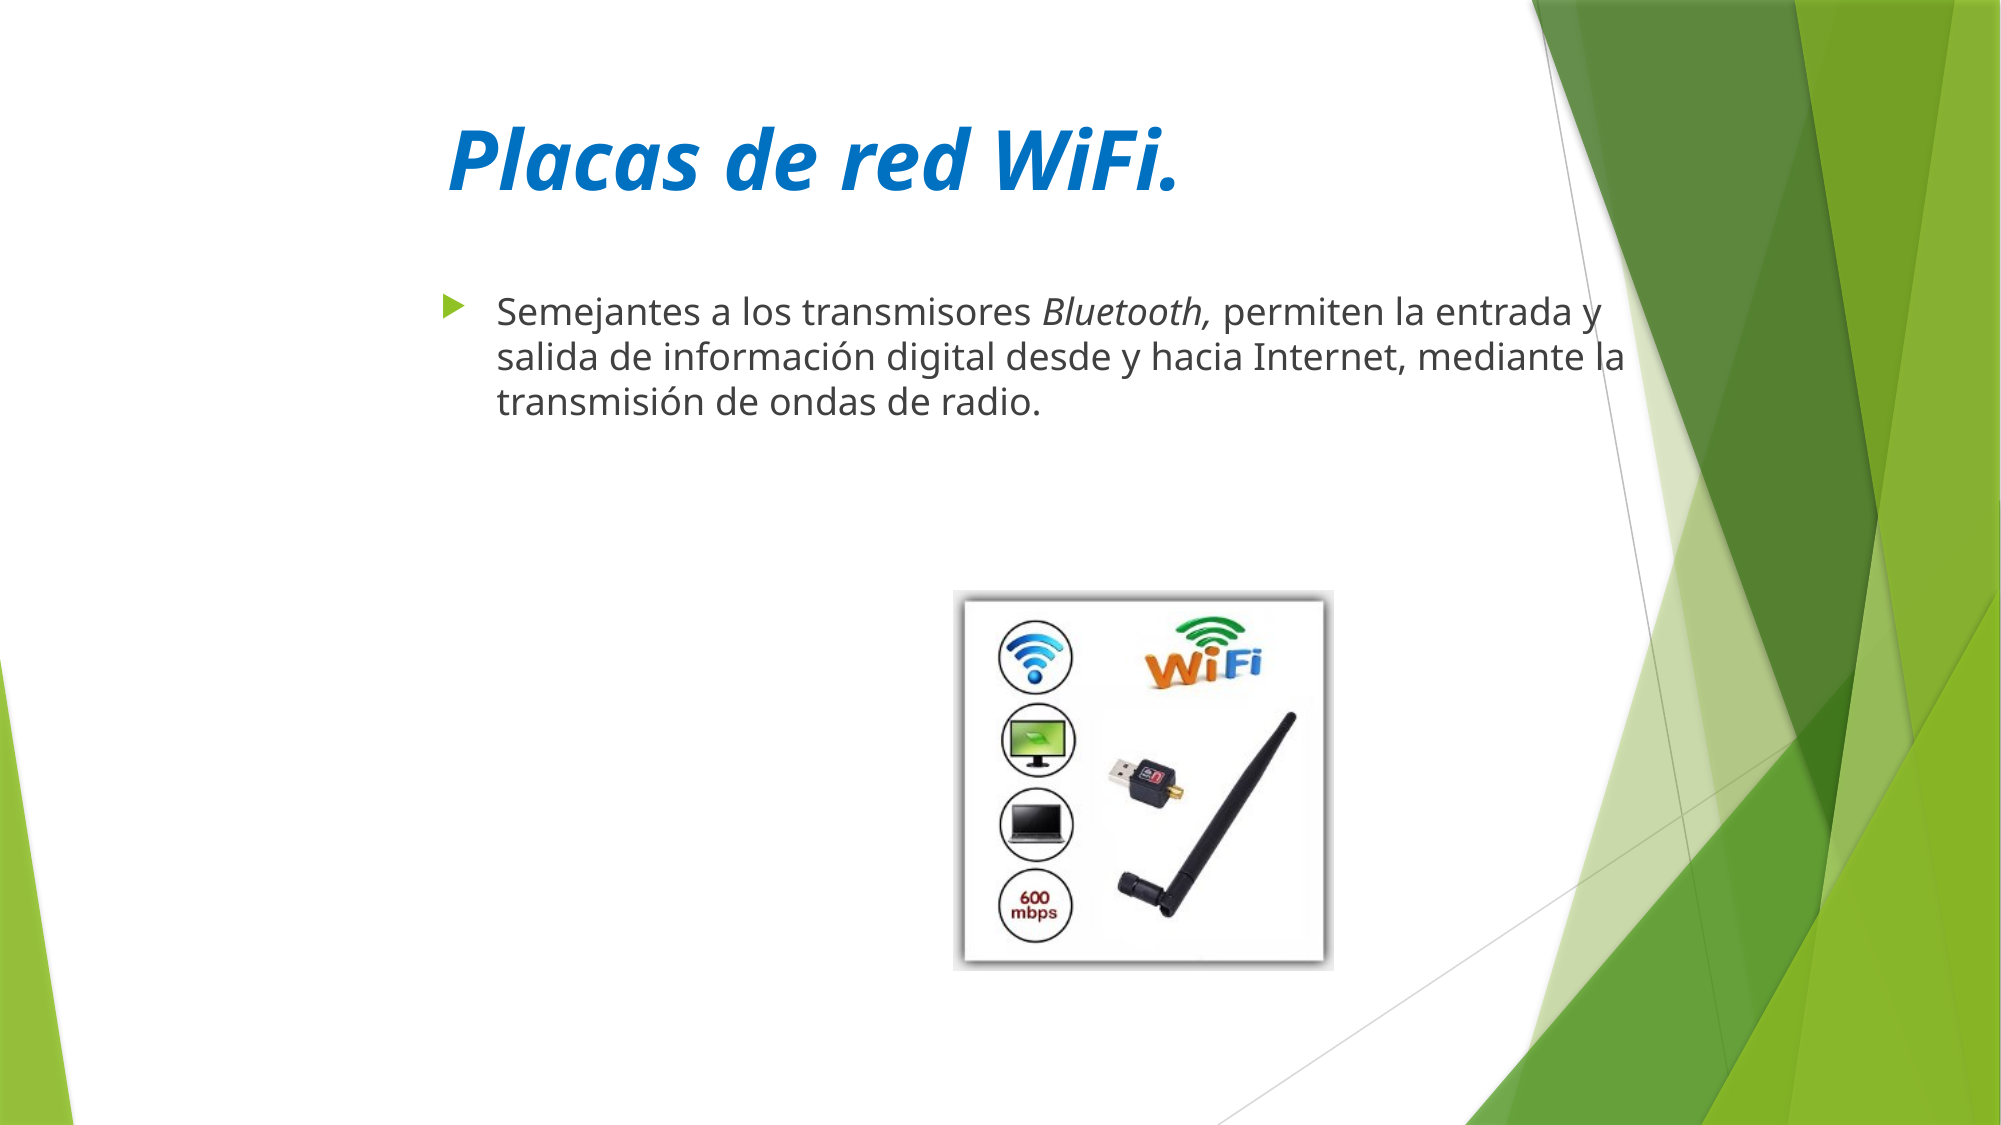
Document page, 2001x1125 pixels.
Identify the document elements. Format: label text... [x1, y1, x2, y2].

title Placas de red WiFi. [111, 99, 1522, 317]
list Semejantes a los transmisores Bluetooth, permiten la entrada y salida de información digital desde y hacia Internet, mediante la transmisión de ondas de radio. [425, 280, 1679, 1000]
picture [952, 590, 1334, 972]
